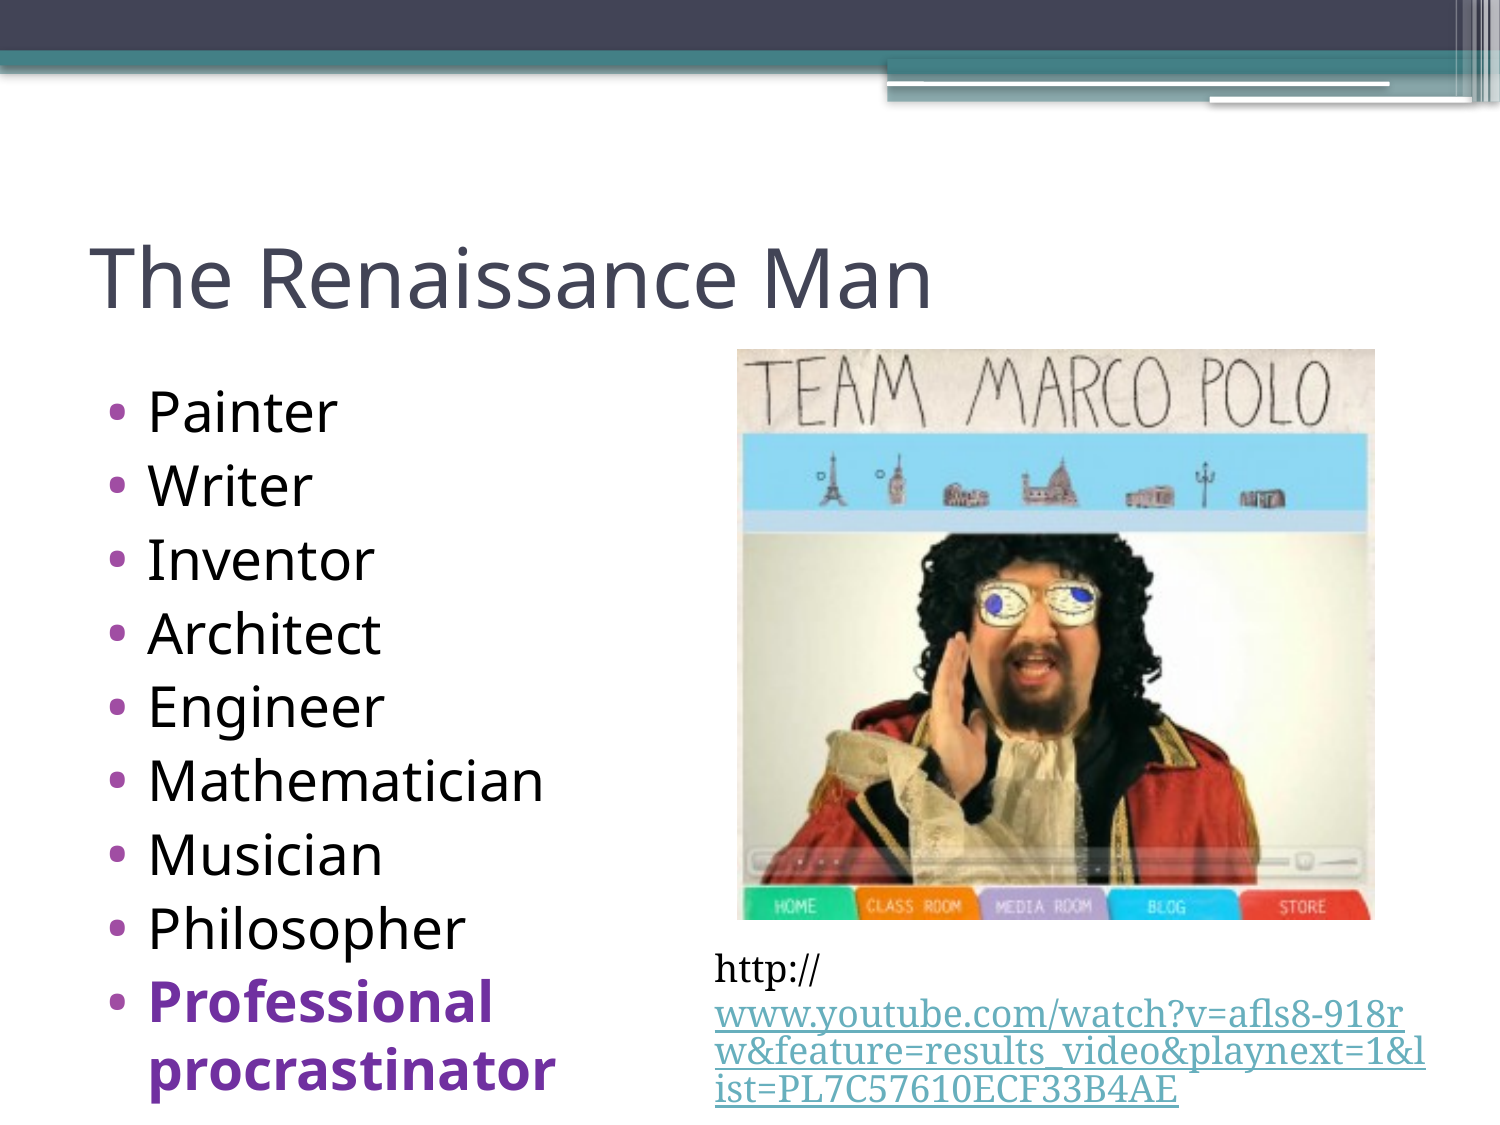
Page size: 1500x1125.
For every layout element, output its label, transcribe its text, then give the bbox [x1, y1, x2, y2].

list Painter Writer Inventor Architect Engineer Mathematician Musician Philosopher Professional procrastinator [75, 368, 738, 1112]
picture [737, 349, 1376, 920]
text_box http://www.youtube.com/watch?v=afls8-918rw&feature=results_video&playnext=1&list=PL7C57610ECF33B4AE [699, 937, 1450, 1049]
title The Renaissance Man [75, 187, 1425, 363]
